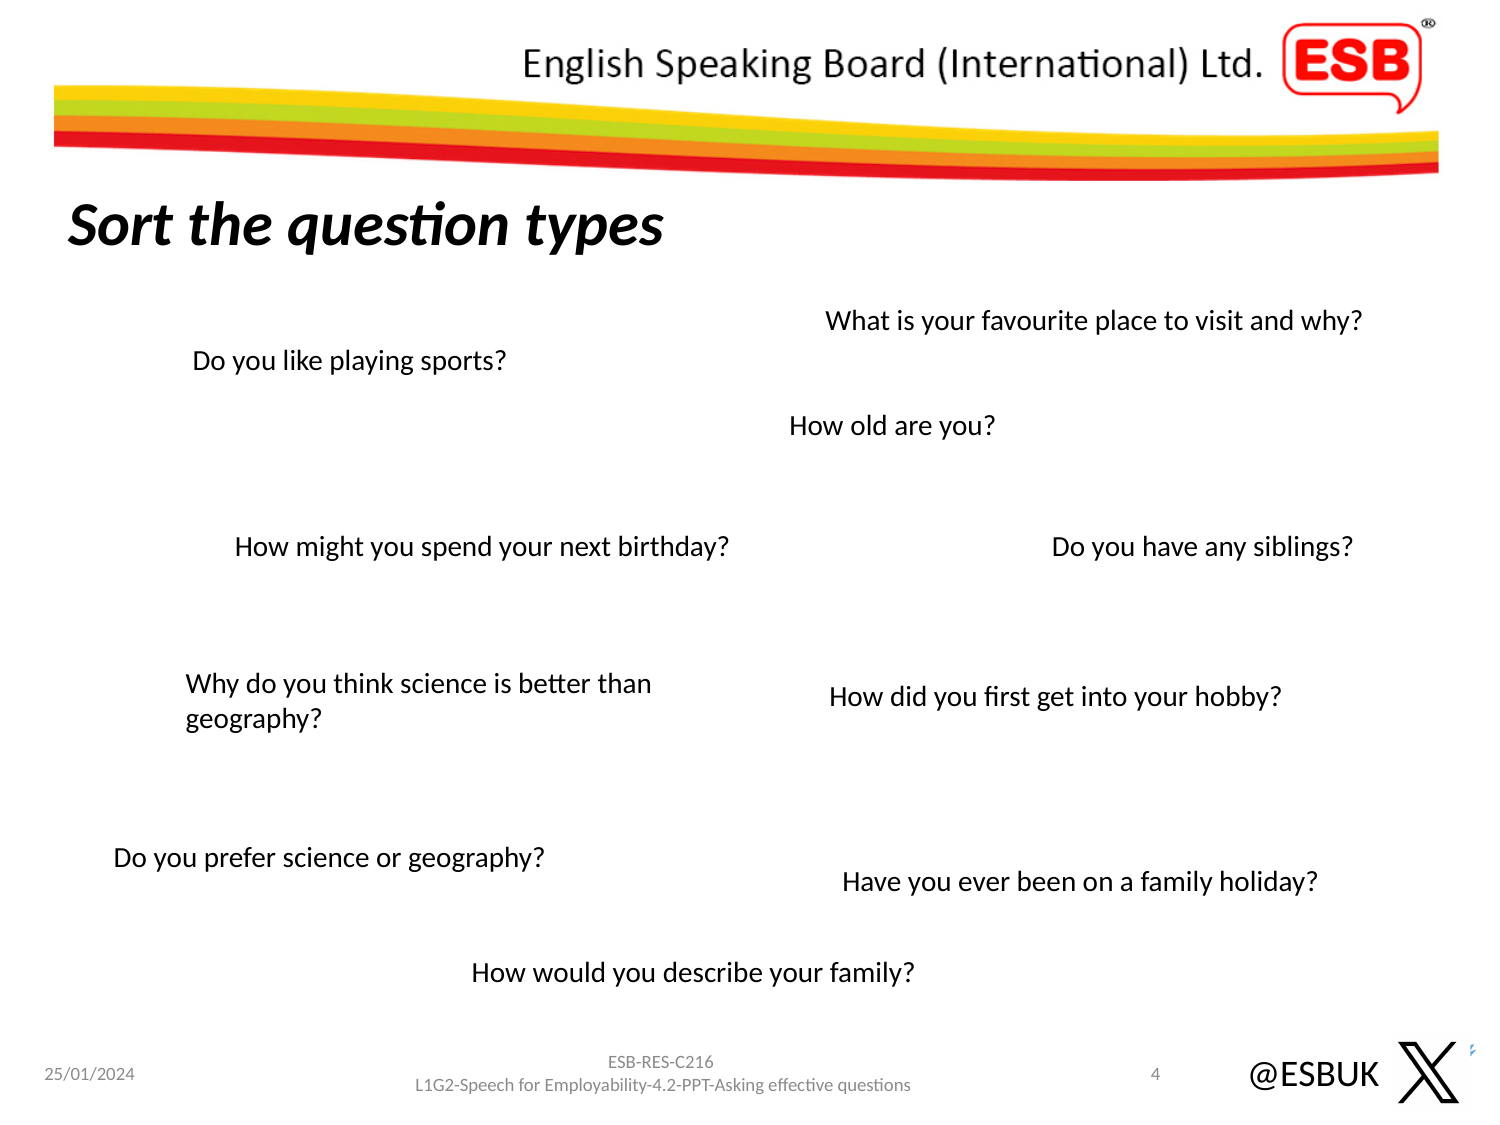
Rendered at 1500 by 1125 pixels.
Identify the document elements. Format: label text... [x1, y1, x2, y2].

slide_number 4 [930, 1042, 1176, 1103]
text_box Do you have any siblings? [1037, 520, 1486, 570]
picture [0, 0, 1500, 189]
text_box How would you describe your family? [456, 946, 1043, 996]
text_box Do you prefer science or geography? [98, 830, 628, 881]
title Sort the question types [53, 183, 1347, 267]
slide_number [29, 1042, 367, 1103]
text_box What is your favourite place to visit and why? [810, 293, 1397, 344]
text_box Why do you think science is better than geography? [170, 656, 757, 742]
footer ESB-RES-C216 L1G2-Speech for Employability-4.2-PPT-Asking effective questions [395, 1042, 930, 1103]
text_box Have you ever been on a family holiday? [827, 854, 1388, 905]
text_box How might you spend your next birthday? [219, 519, 757, 570]
picture [1390, 1029, 1476, 1116]
text_box How old are you? [774, 398, 1108, 449]
text_box Do you like playing sports? [177, 333, 649, 384]
text_box How did you first get into your hobby? [814, 669, 1401, 720]
